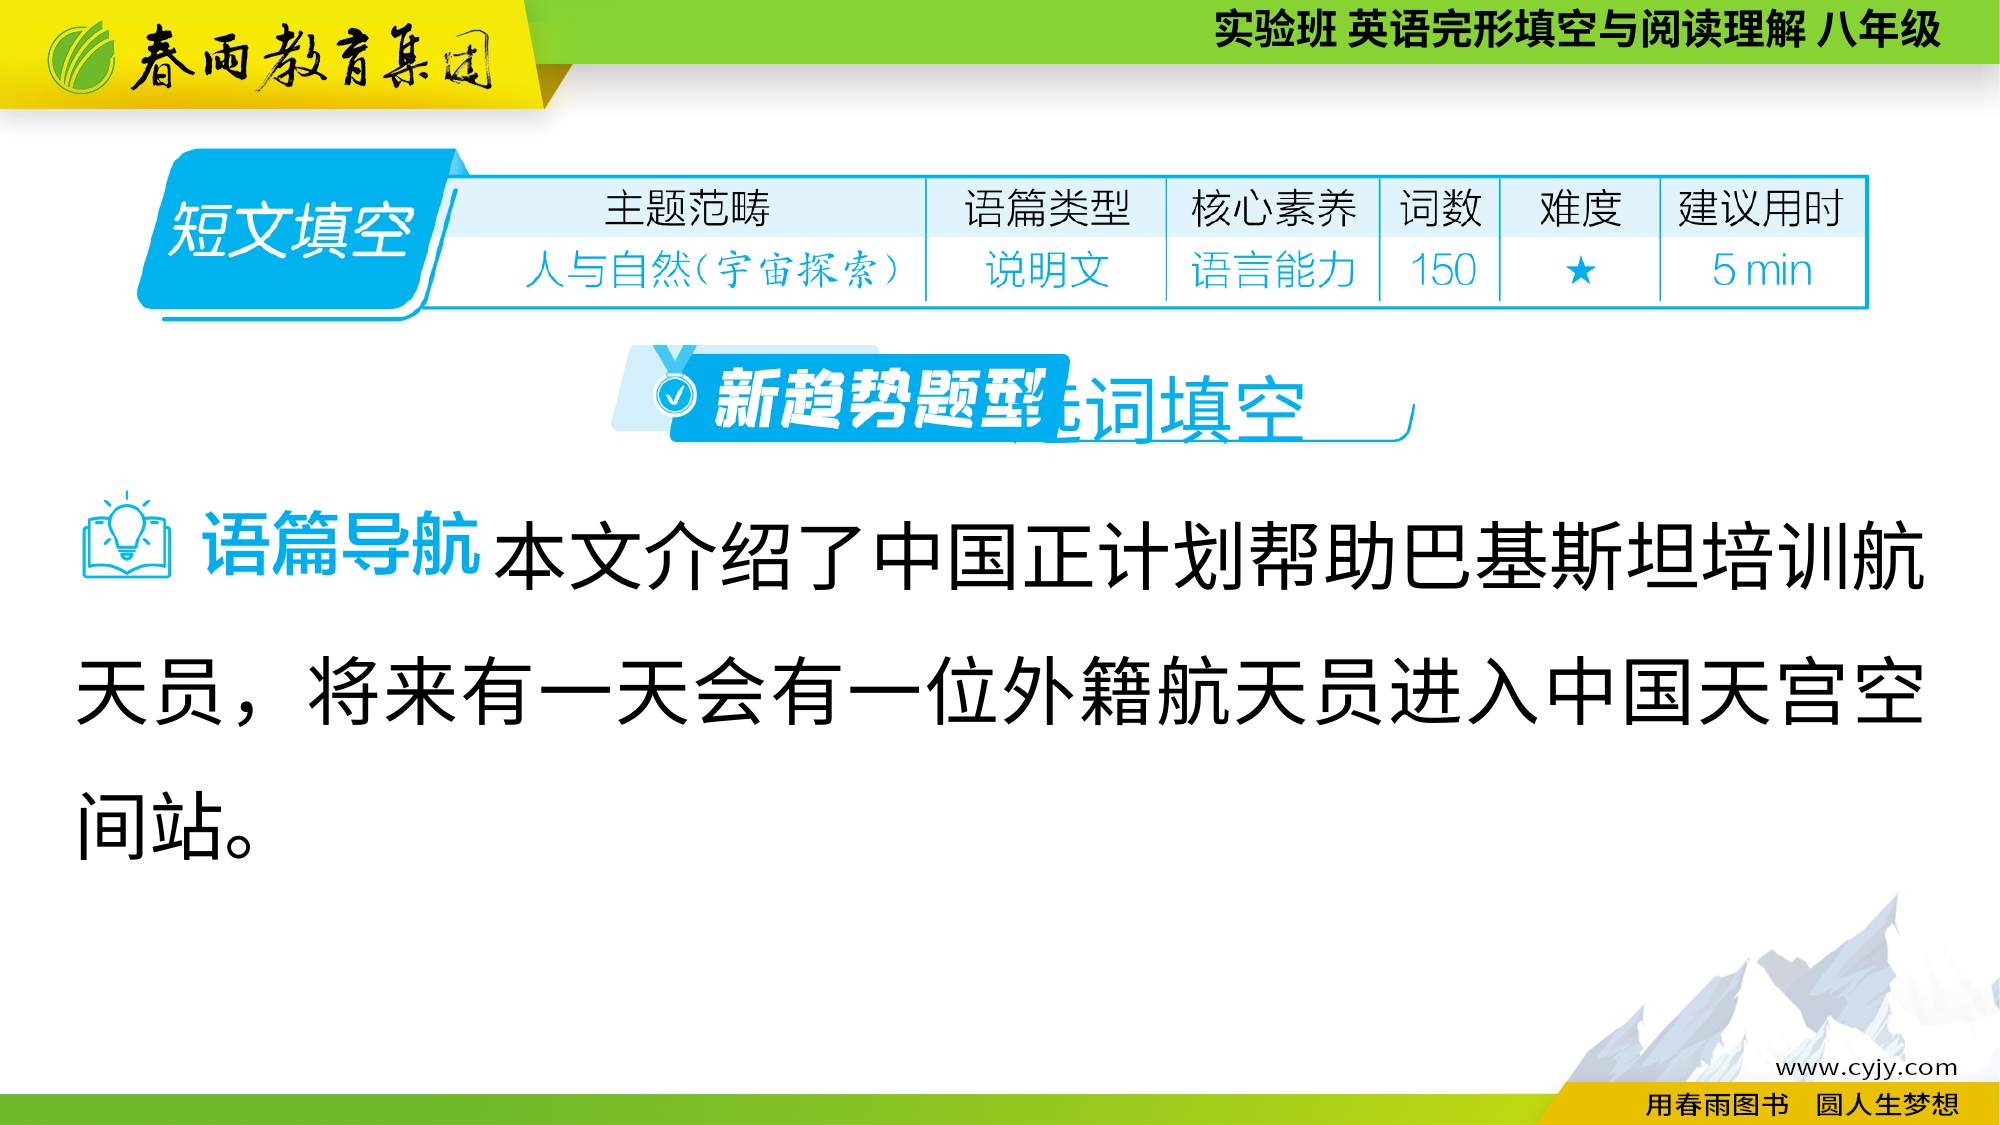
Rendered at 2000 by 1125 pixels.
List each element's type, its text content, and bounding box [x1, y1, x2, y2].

text_box 选词填空 [155, 311, 1950, 461]
text_box 本文介绍了中国正计划帮助巴基斯坦培训航天员，将来有一天会有一位外籍航天员进入中国天宫空间站。 [59, 457, 1944, 878]
picture [0, 0, 2000, 1125]
